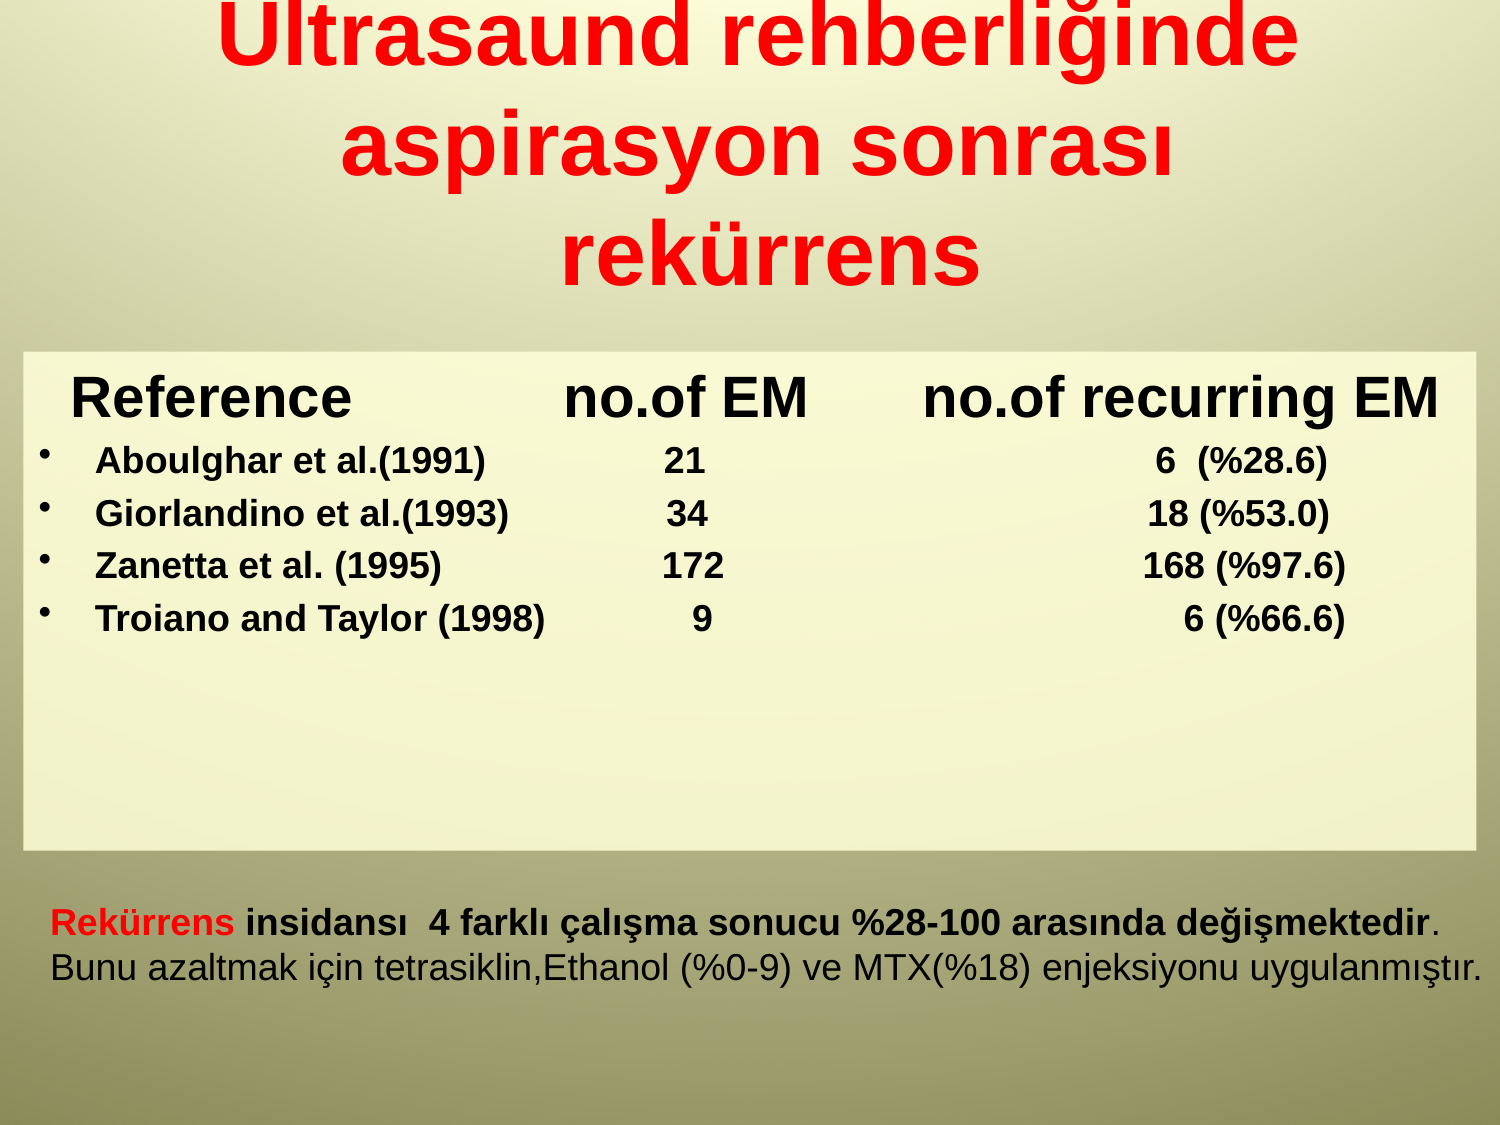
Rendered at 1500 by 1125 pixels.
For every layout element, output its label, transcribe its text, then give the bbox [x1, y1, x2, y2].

list Reference no.of EM no.of recurring EM Aboulghar et al.(1991) 21 6 (%28.6) Giorlandino et al.(1993) 34 18 (%53.0) Zanetta et al. (1995) 172 168 (%97.6) Troiano and Taylor (1998) 9 6 (%66.6) [23, 351, 1477, 851]
picture [0, 0, 1500, 1125]
text_box Rekürrens insidansı 4 farklı çalışma sonucu %28-100 arasında değişmektedir. Bunu azaltmak için tetrasiklin,Ethanol (%0-9) ve MTX(%18) enjeksiyonu uygulanmıştır. [35, 890, 1500, 996]
title Ultrasaund rehberliğinde aspirasyon sonrası rekürrens [46, 44, 1471, 233]
